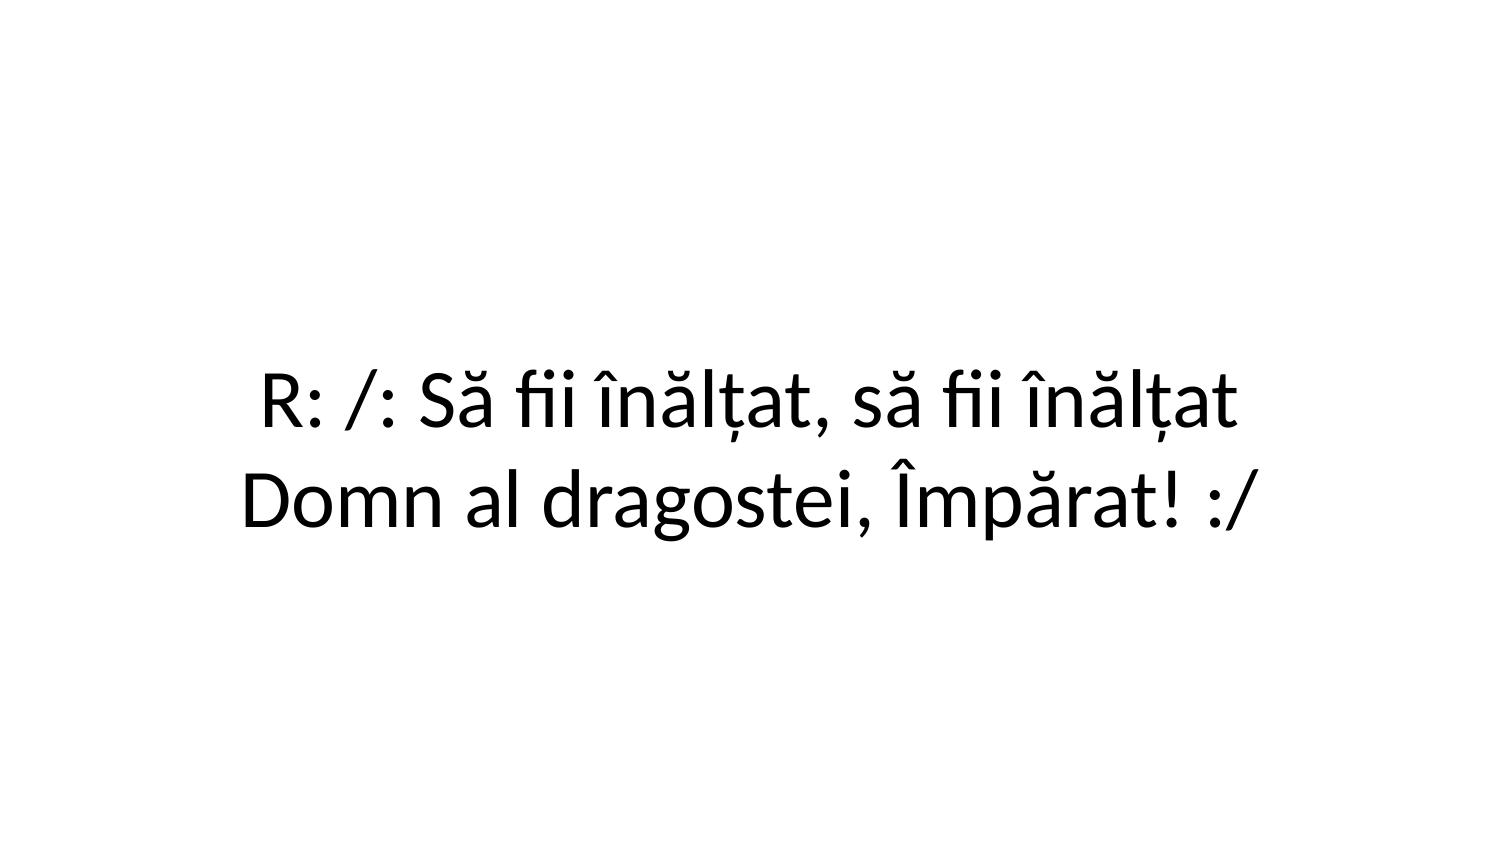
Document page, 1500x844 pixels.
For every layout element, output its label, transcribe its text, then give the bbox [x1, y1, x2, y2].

text_box R: /: Să fii înălțat, să fii înălțat Domn al dragostei, Împărat! :/ [225, 292, 1275, 552]
